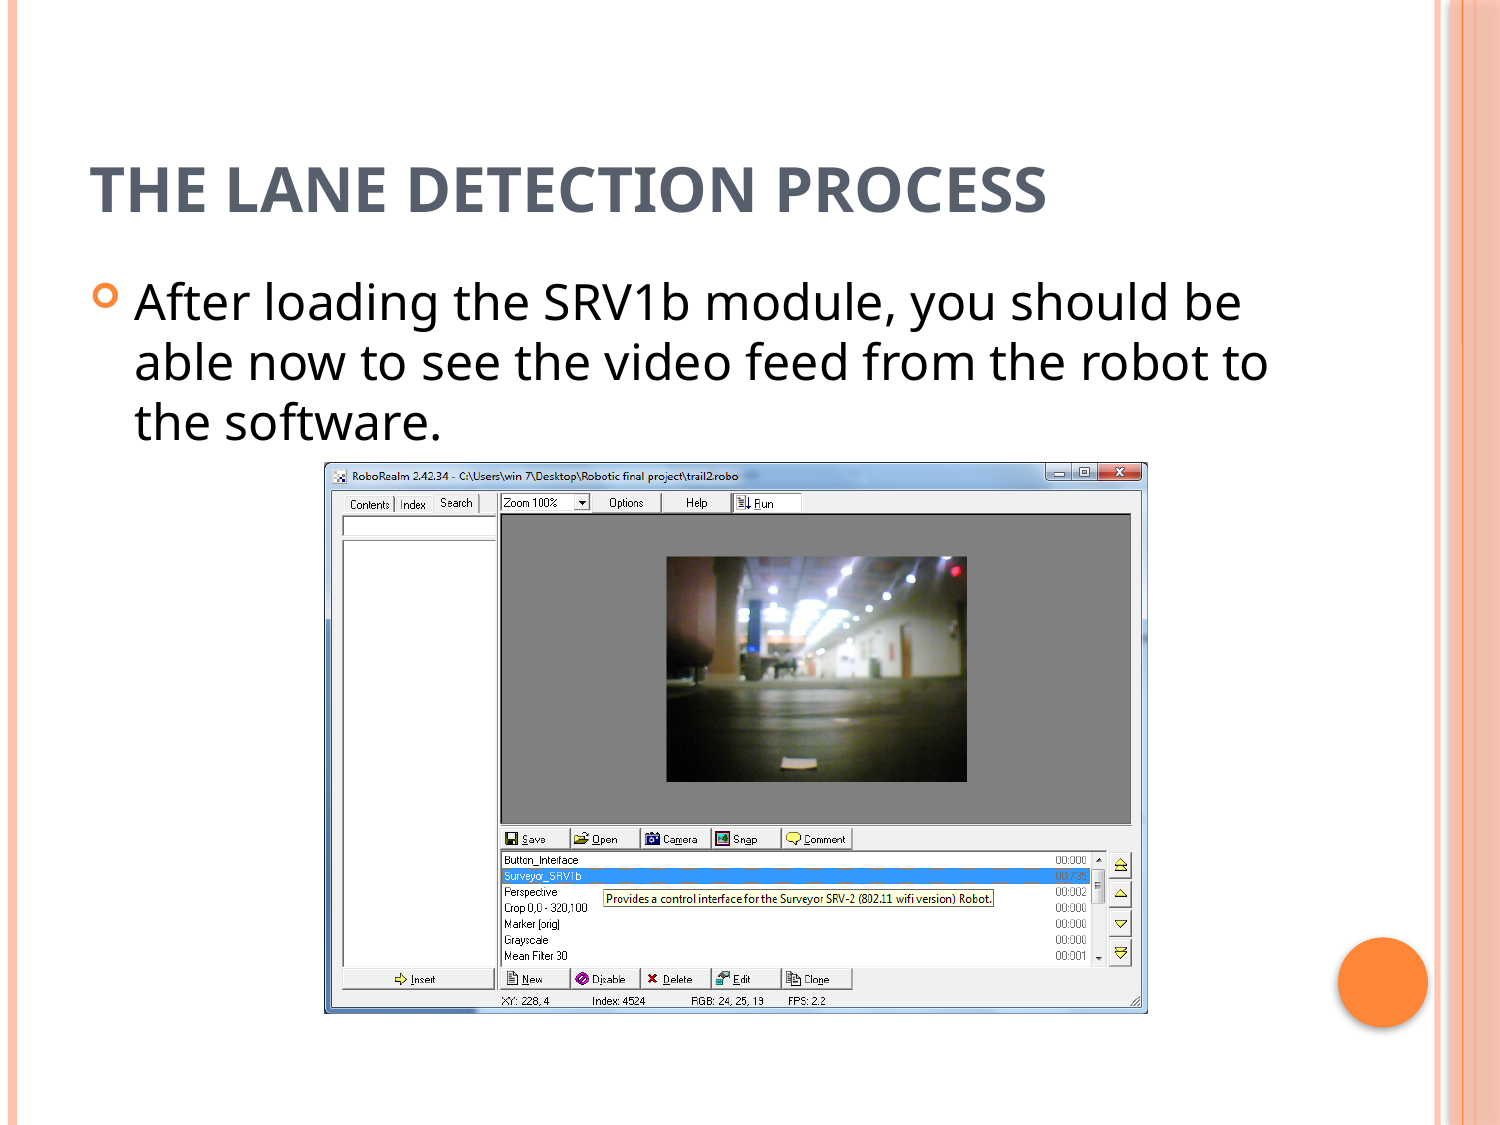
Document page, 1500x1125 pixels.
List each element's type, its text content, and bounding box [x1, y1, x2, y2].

title The Lane Detection Process [75, 45, 1300, 233]
picture [324, 461, 1149, 1014]
list After loading the SRV1b module, you should be able now to see the video feed from the robot to the software. [75, 262, 1300, 1062]
